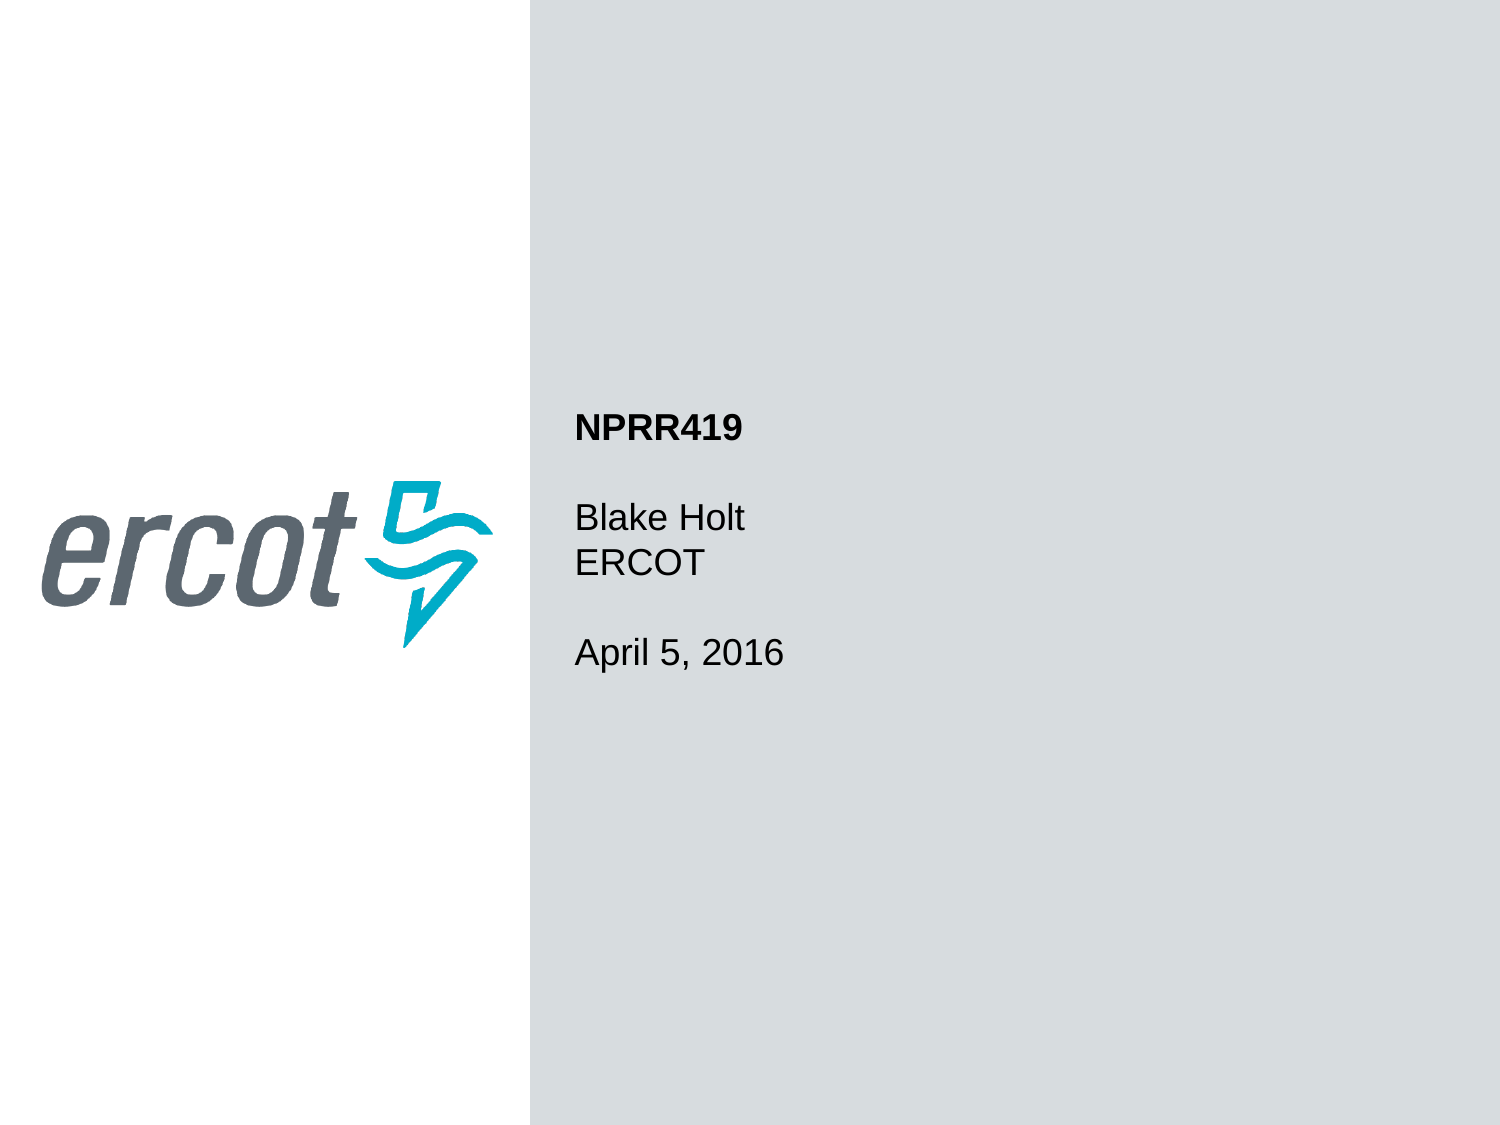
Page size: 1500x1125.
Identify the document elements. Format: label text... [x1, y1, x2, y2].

picture [32, 471, 501, 654]
text_box NPRR419 Blake Holt ERCOT April 5, 2016 [559, 395, 1486, 681]
